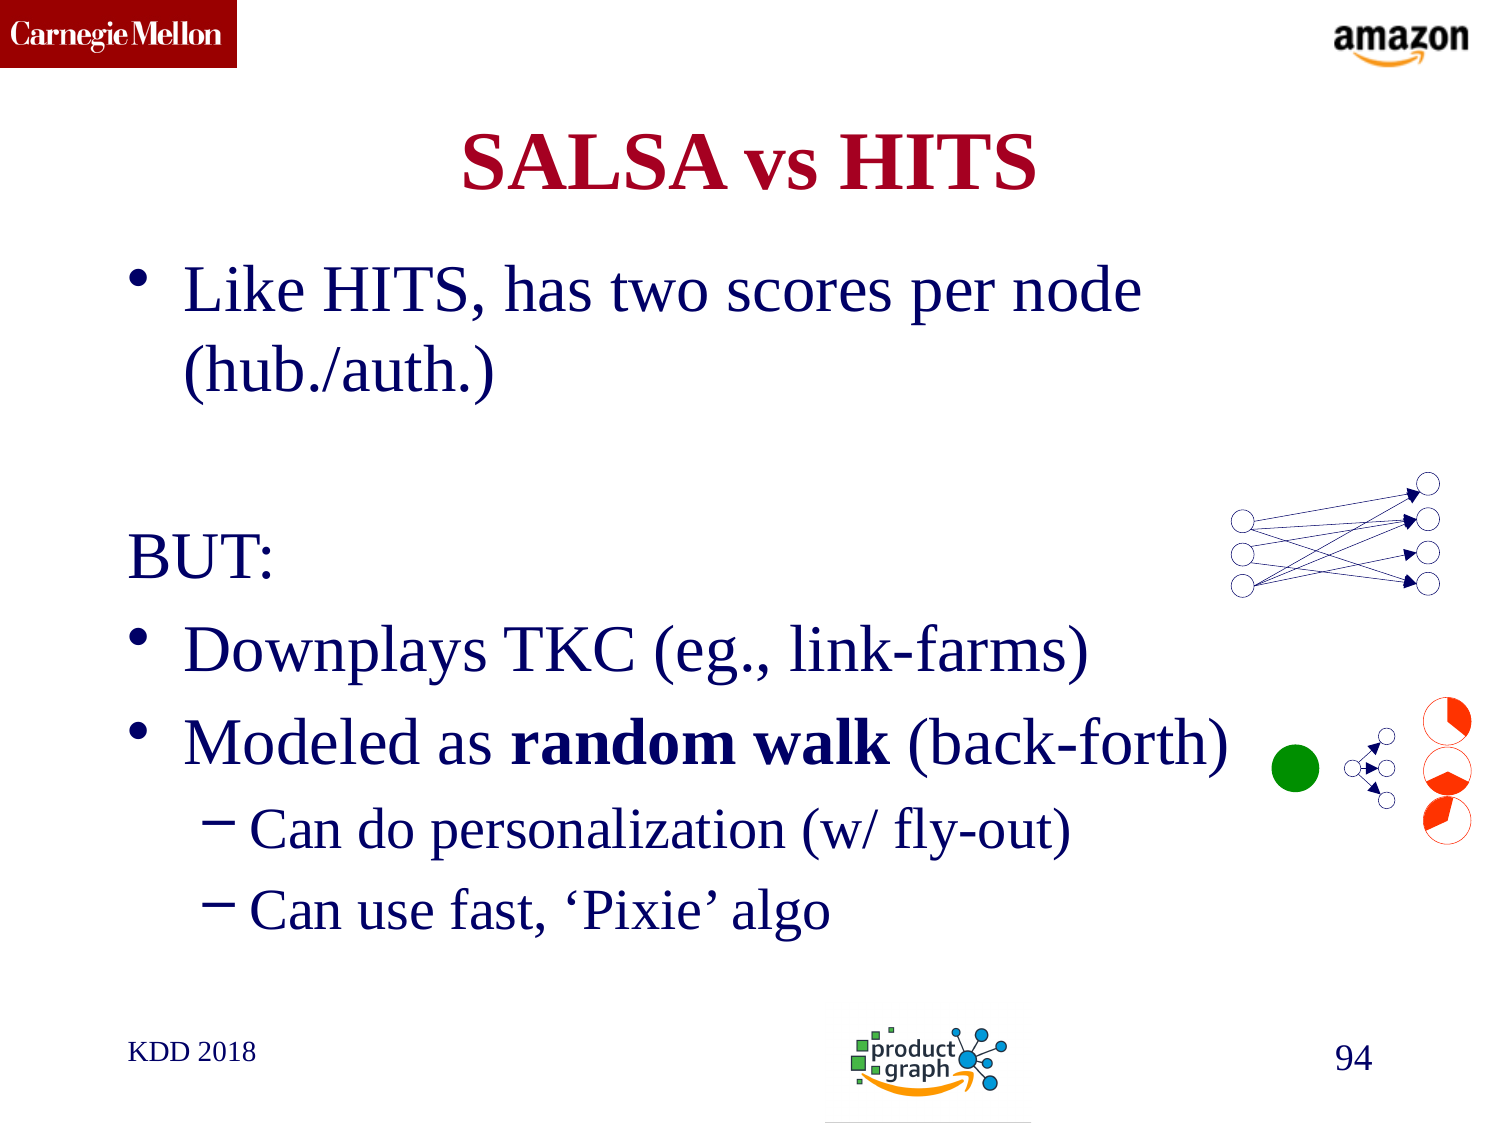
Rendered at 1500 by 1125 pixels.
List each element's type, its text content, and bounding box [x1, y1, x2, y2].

title SALSA vs HITS [112, 99, 1388, 213]
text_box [1271, 697, 1472, 845]
slide_number KDD 2018 [112, 1024, 426, 1101]
picture [0, 0, 237, 68]
picture [1322, 4, 1484, 88]
list Like HITS, has two scores per node (hub./auth.) BUT: Downplays TKC (eg., link-farms) Modeled as random walk (back-forth) Can do personalization (w/ fly-out) Can use fast, ‘Pixie’ algo [112, 237, 1388, 1001]
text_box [1230, 472, 1440, 598]
slide_number 94 [1074, 1024, 1388, 1101]
